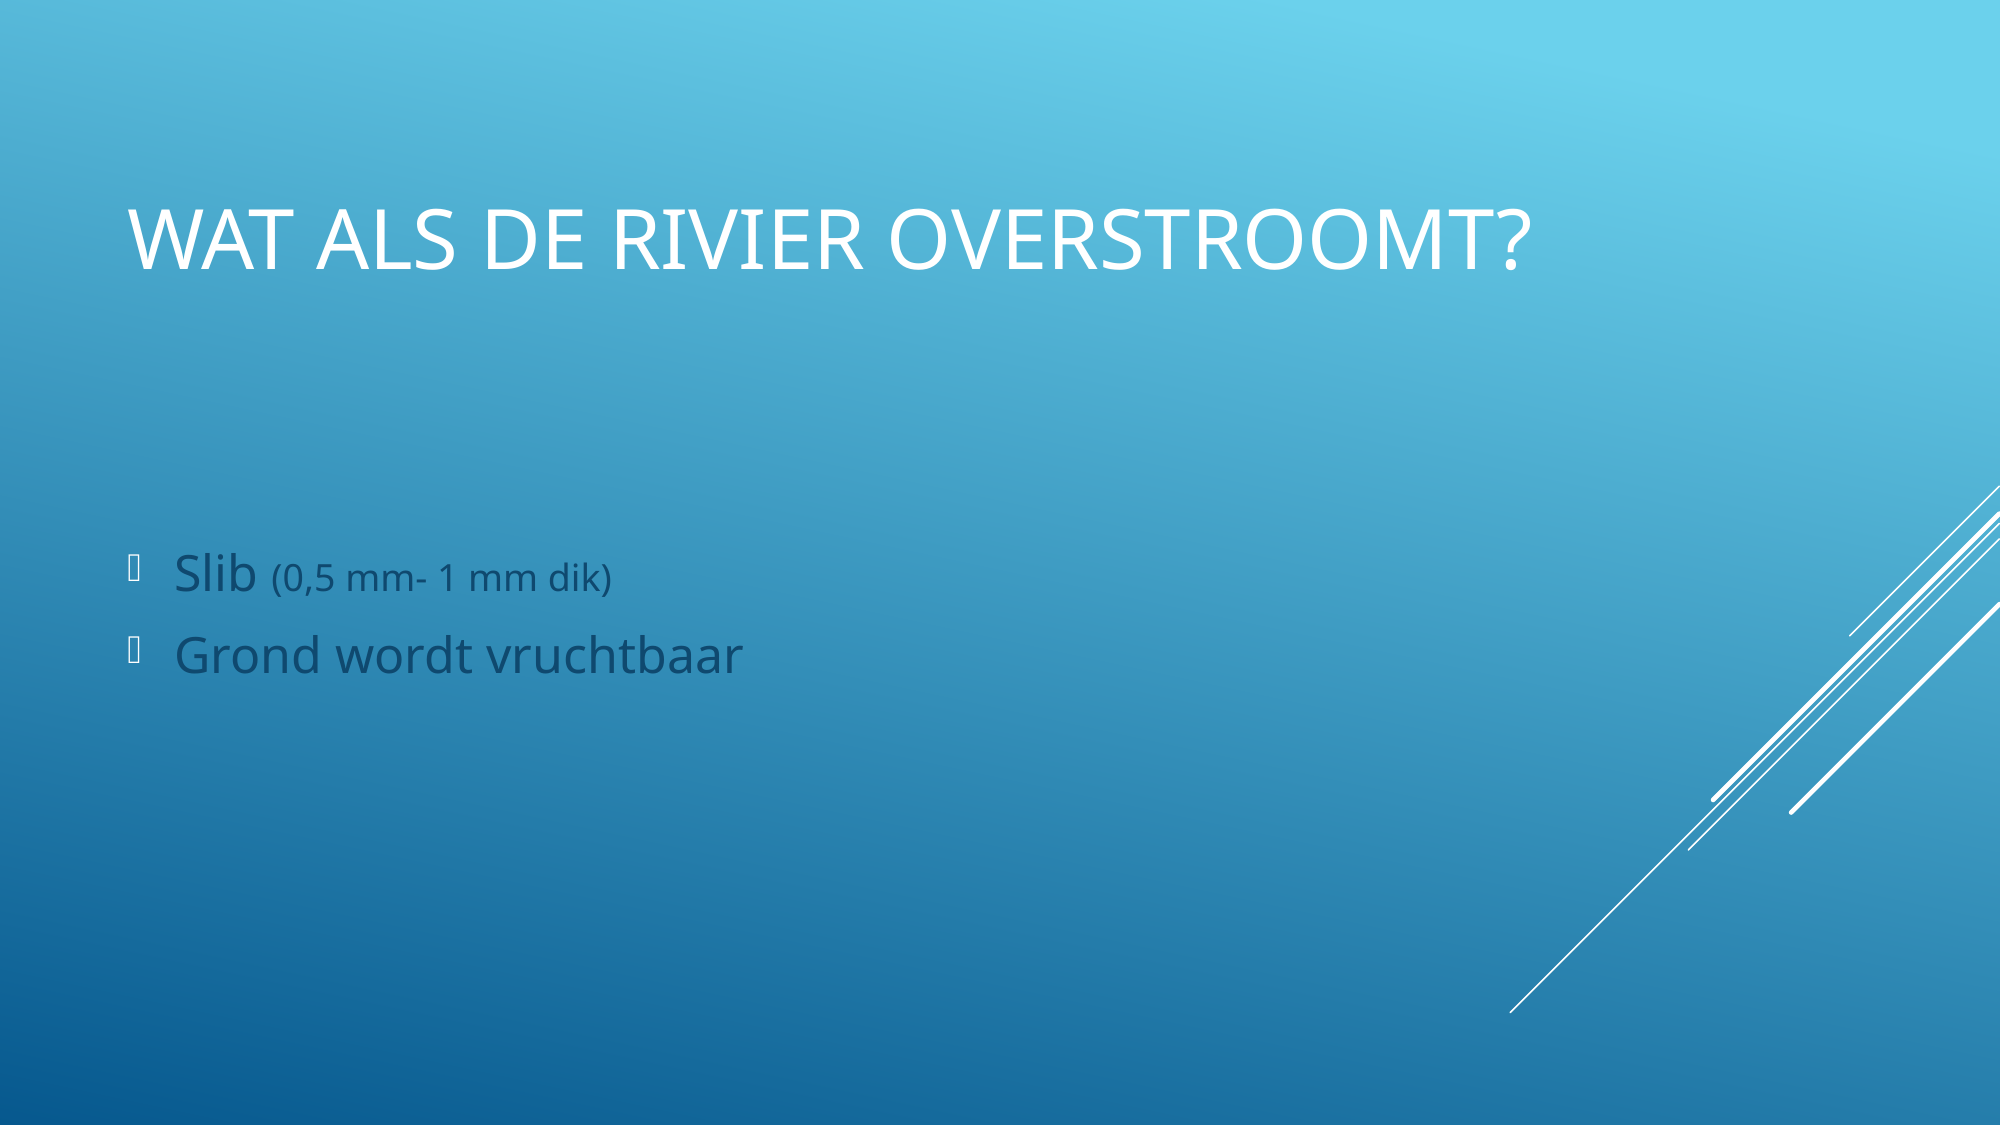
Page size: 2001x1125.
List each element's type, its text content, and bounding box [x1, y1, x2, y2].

title Wat als de rivier overstroomt? [112, 112, 1800, 360]
list Slib (0,5 mm- 1 mm dik) Grond wordt vruchtbaar [112, 359, 1513, 866]
